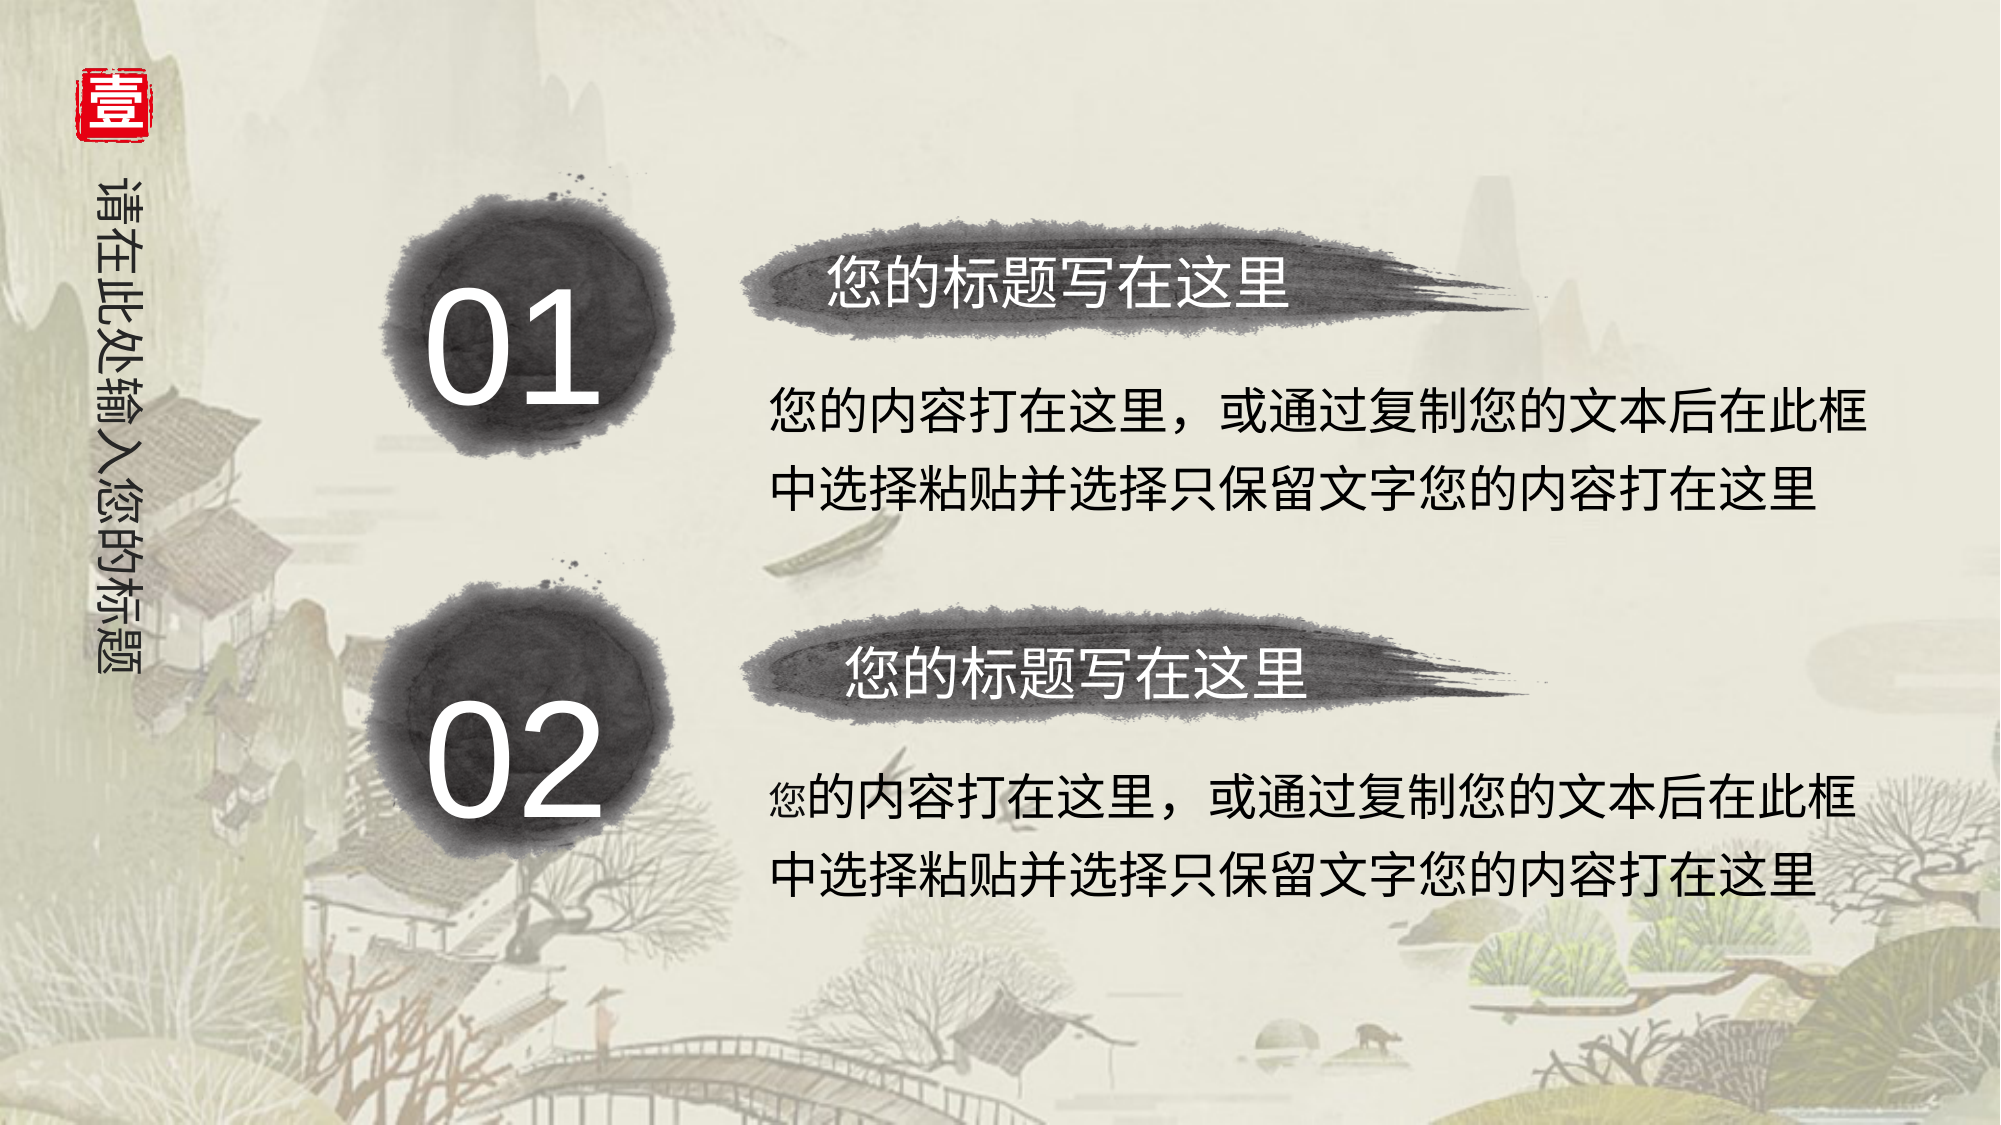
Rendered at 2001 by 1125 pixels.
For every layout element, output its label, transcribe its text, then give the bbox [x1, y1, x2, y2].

text_box 您的内容打在这里，或通过复制您的文本后在此框中选择粘贴并选择只保留文字您的内容打在这里 [753, 354, 1898, 526]
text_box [377, 166, 677, 460]
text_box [360, 552, 677, 862]
text_box 您的内容打在这里，或通过复制您的文本后在此框中选择粘贴并选择只保留文字您的内容打在这里 [753, 739, 1918, 911]
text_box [737, 216, 1548, 343]
picture [0, 0, 2000, 1125]
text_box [737, 602, 1548, 728]
